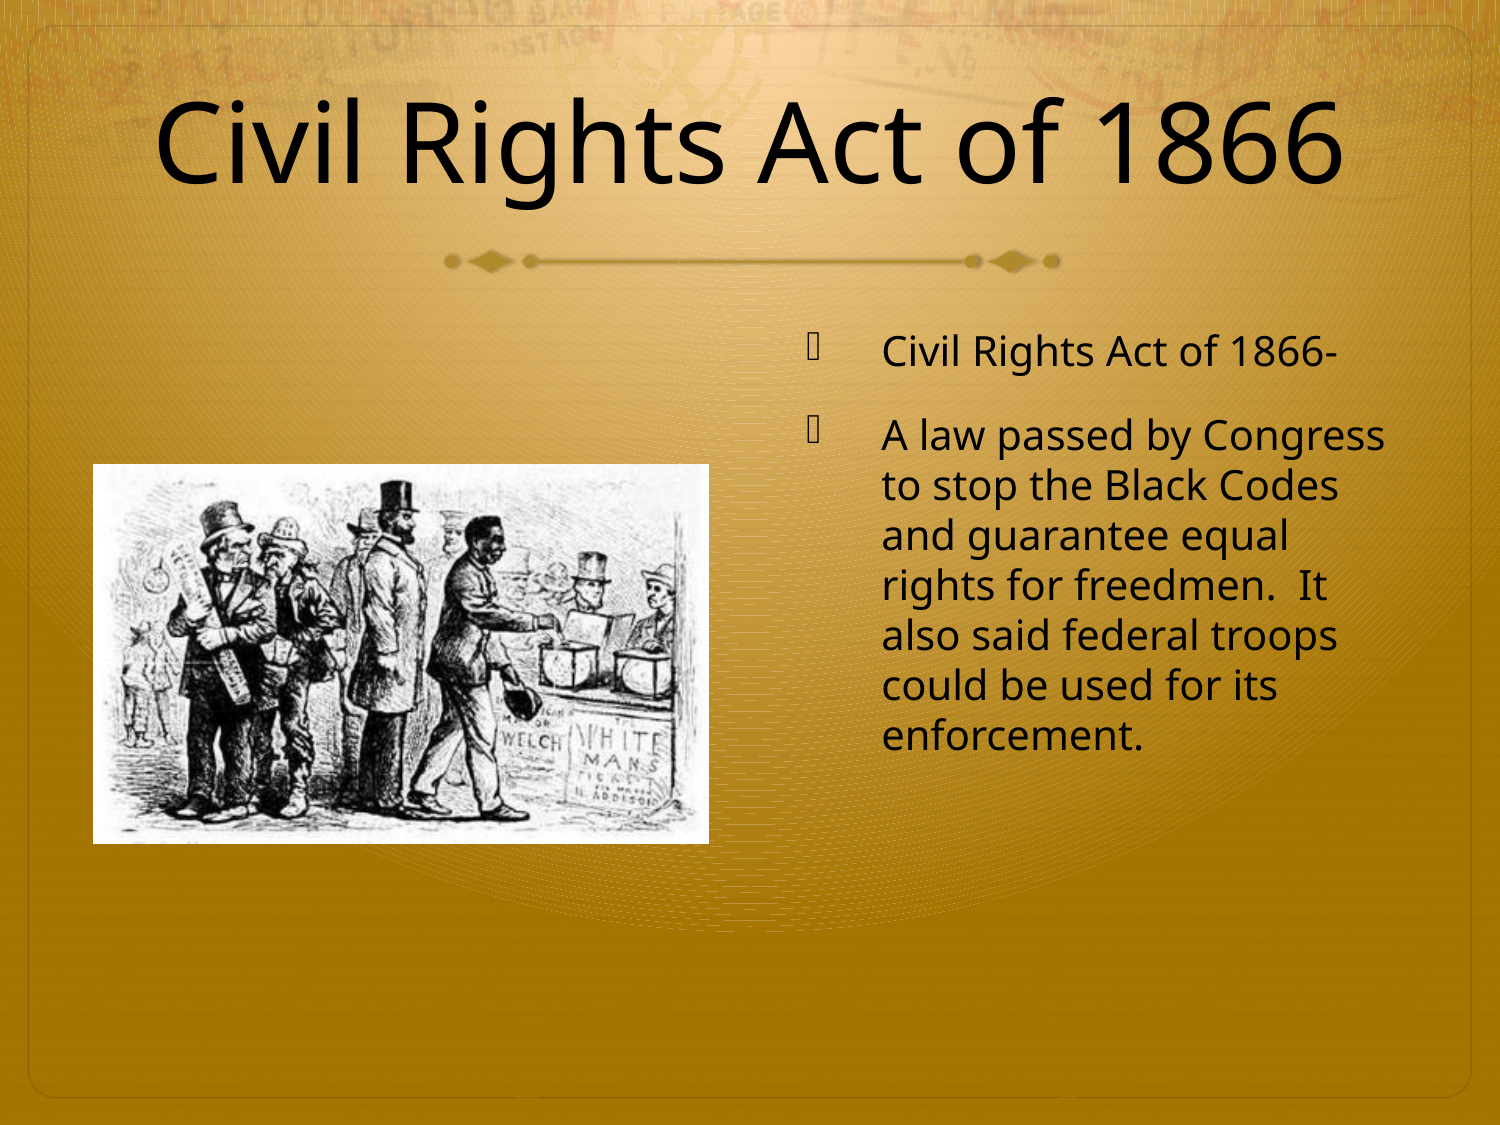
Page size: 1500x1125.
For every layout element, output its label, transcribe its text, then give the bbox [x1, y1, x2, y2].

picture [0, 0, 1500, 1125]
title Civil Rights Act of 1866 [93, 45, 1407, 233]
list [93, 317, 709, 991]
list Civil Rights Act of 1866- A law passed by Congress to stop the Black Codes and guarantee equal rights for freedmen. It also said federal troops could be used for its enforcement. [791, 317, 1407, 991]
